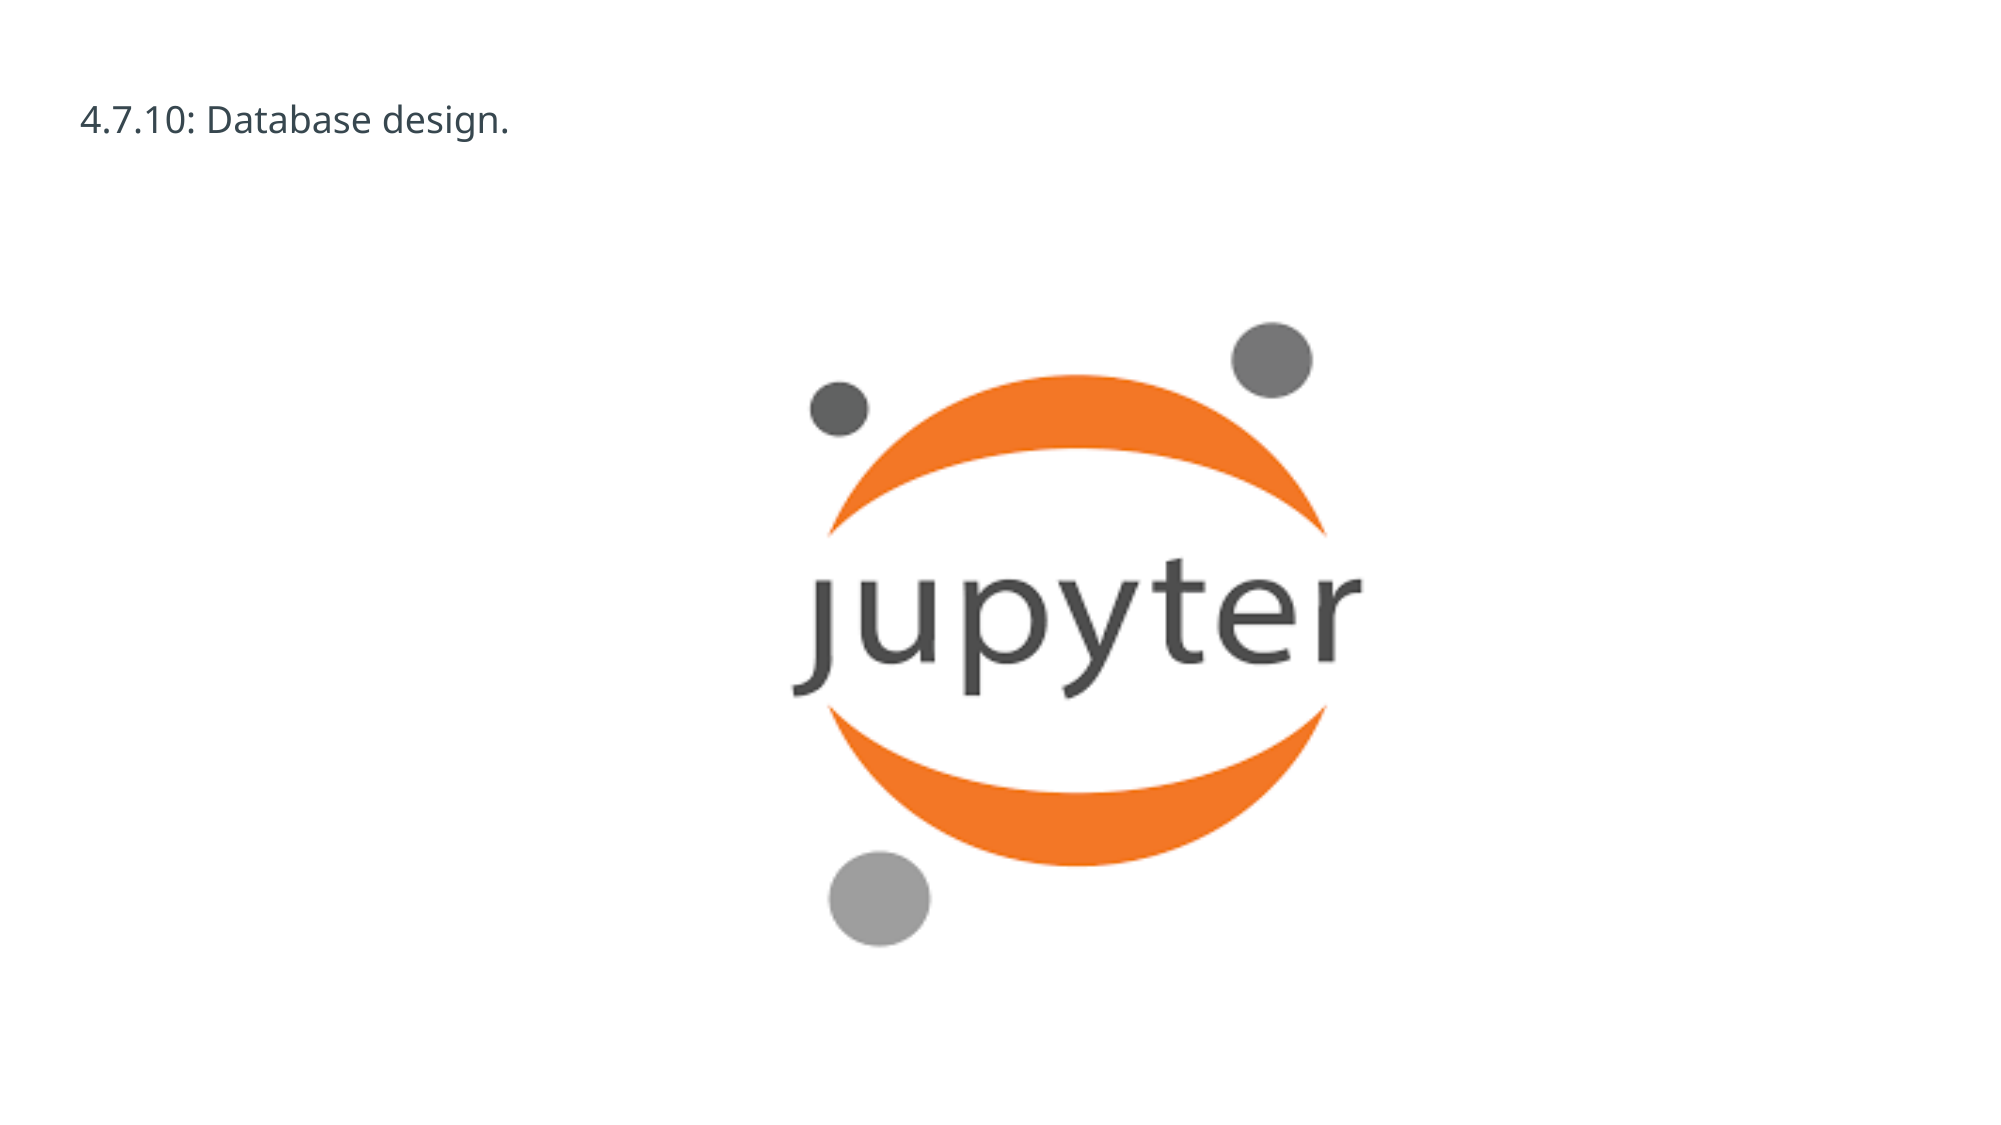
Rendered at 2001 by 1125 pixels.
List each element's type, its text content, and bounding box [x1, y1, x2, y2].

picture [786, 315, 1373, 951]
text_box 4.7.10: Database design. [65, 88, 1066, 148]
